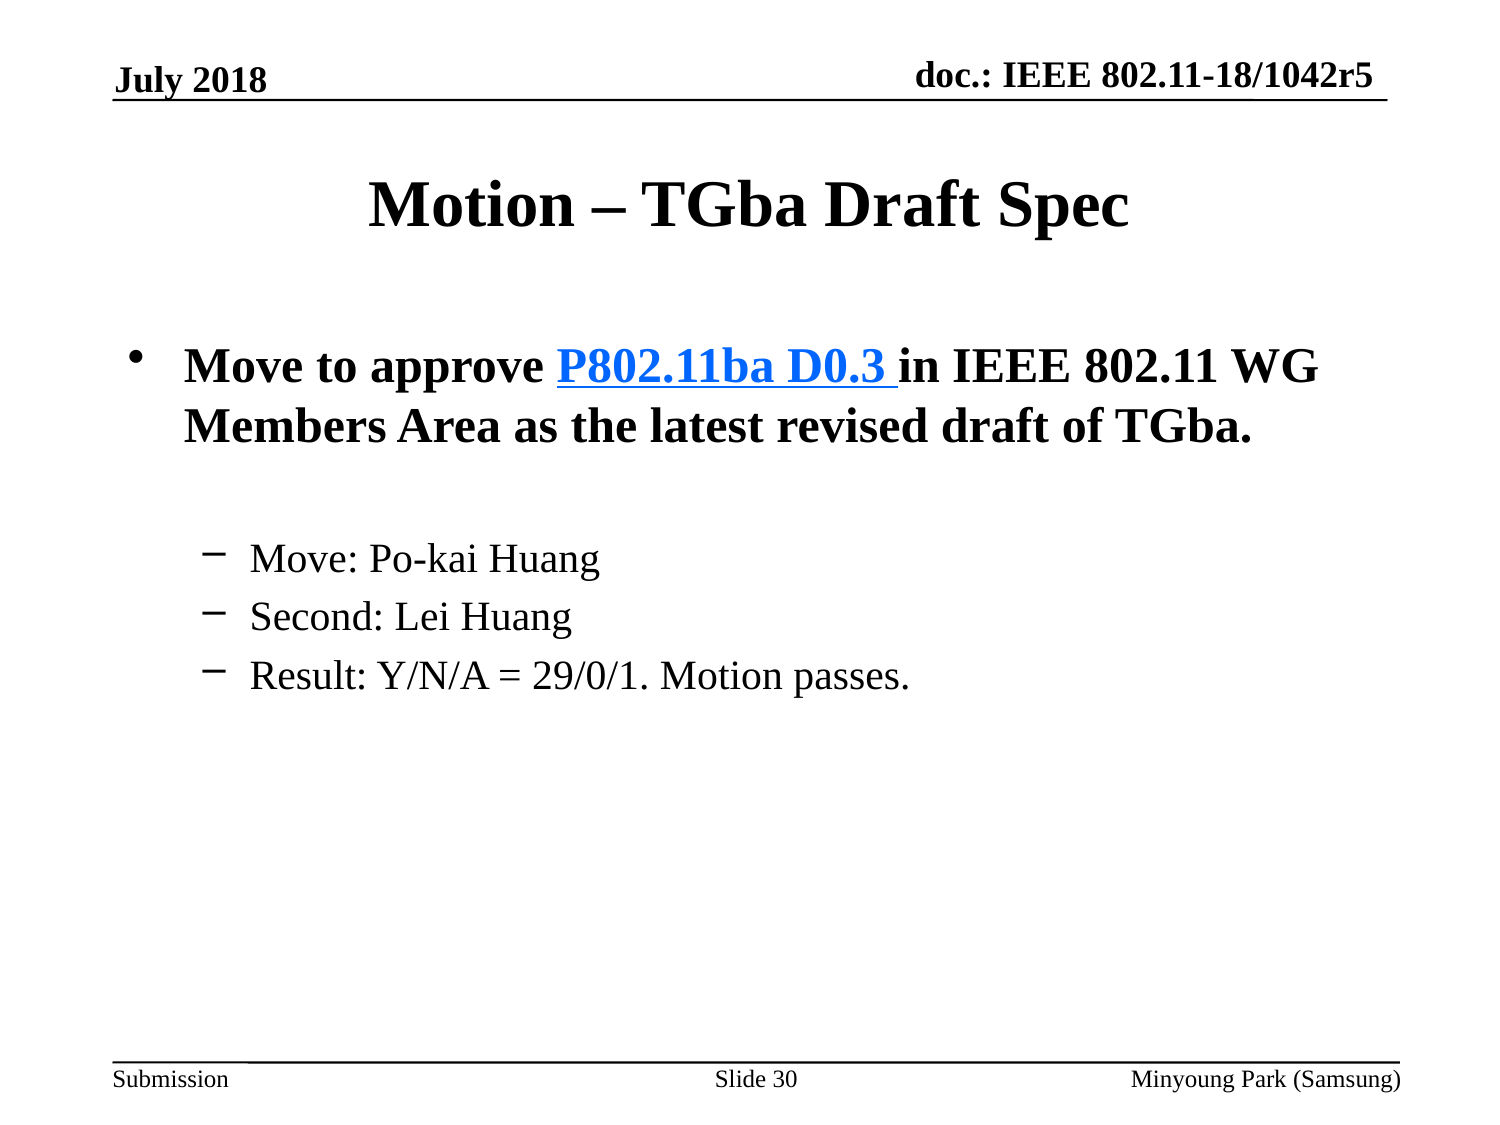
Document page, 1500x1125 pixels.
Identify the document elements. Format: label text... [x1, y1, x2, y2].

list Move to approve P802.11ba D0.3 in IEEE 802.11 WG Members Area as the latest revised draft of TGba. Move: Po-kai Huang Second: Lei Huang Result: Y/N/A = 29/0/1. Motion passes. [112, 324, 1388, 1000]
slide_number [114, 54, 335, 101]
footer Minyoung Park (Samsung) [949, 1061, 1402, 1093]
slide_number Slide 30 [712, 1061, 800, 1093]
title Motion – TGba Draft Spec [112, 112, 1388, 288]
